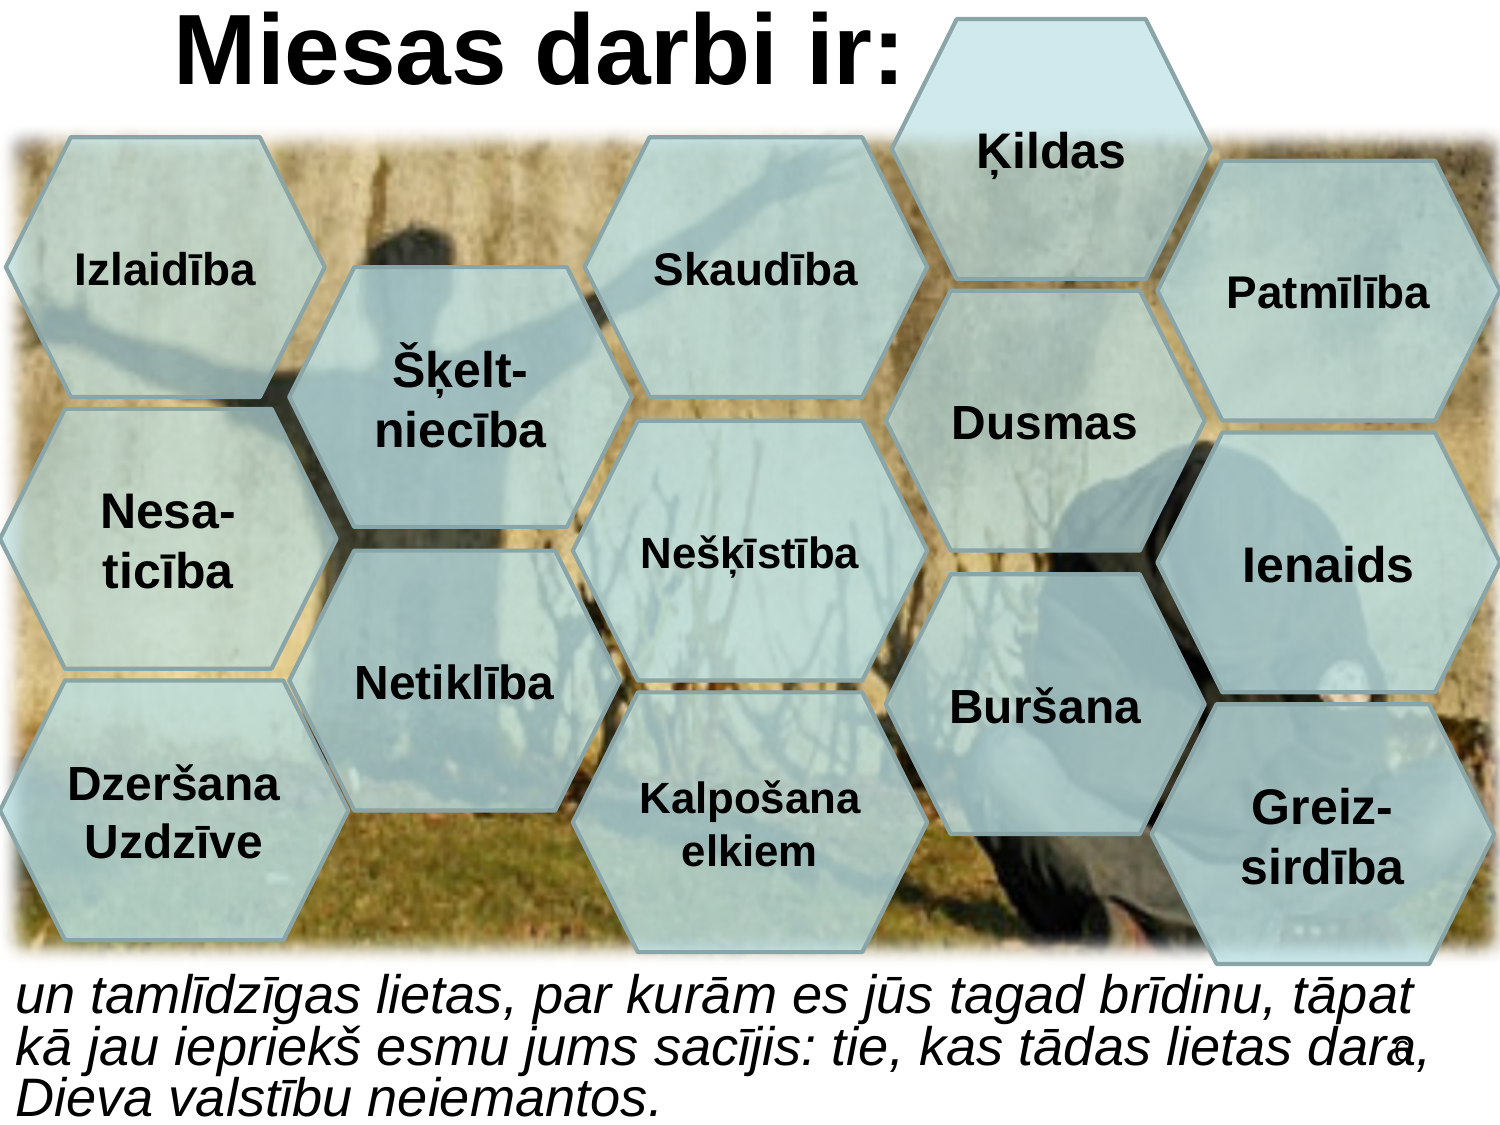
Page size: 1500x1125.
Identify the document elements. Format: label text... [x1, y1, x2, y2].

title Miesas darbi ir: [0, 0, 1081, 91]
text_box Ķildas [902, 16, 1201, 123]
slide_number 6 [1074, 1024, 1426, 1103]
picture [0, 125, 1500, 965]
list un tamlīdzīgas lietas, par kurām es jūs tagad brīdinu, tāpat kā jau iepriekš esmu jums sacījis: tie, kas tādas lietas dara, Dieva valstību neiemantos. [0, 972, 1500, 1125]
